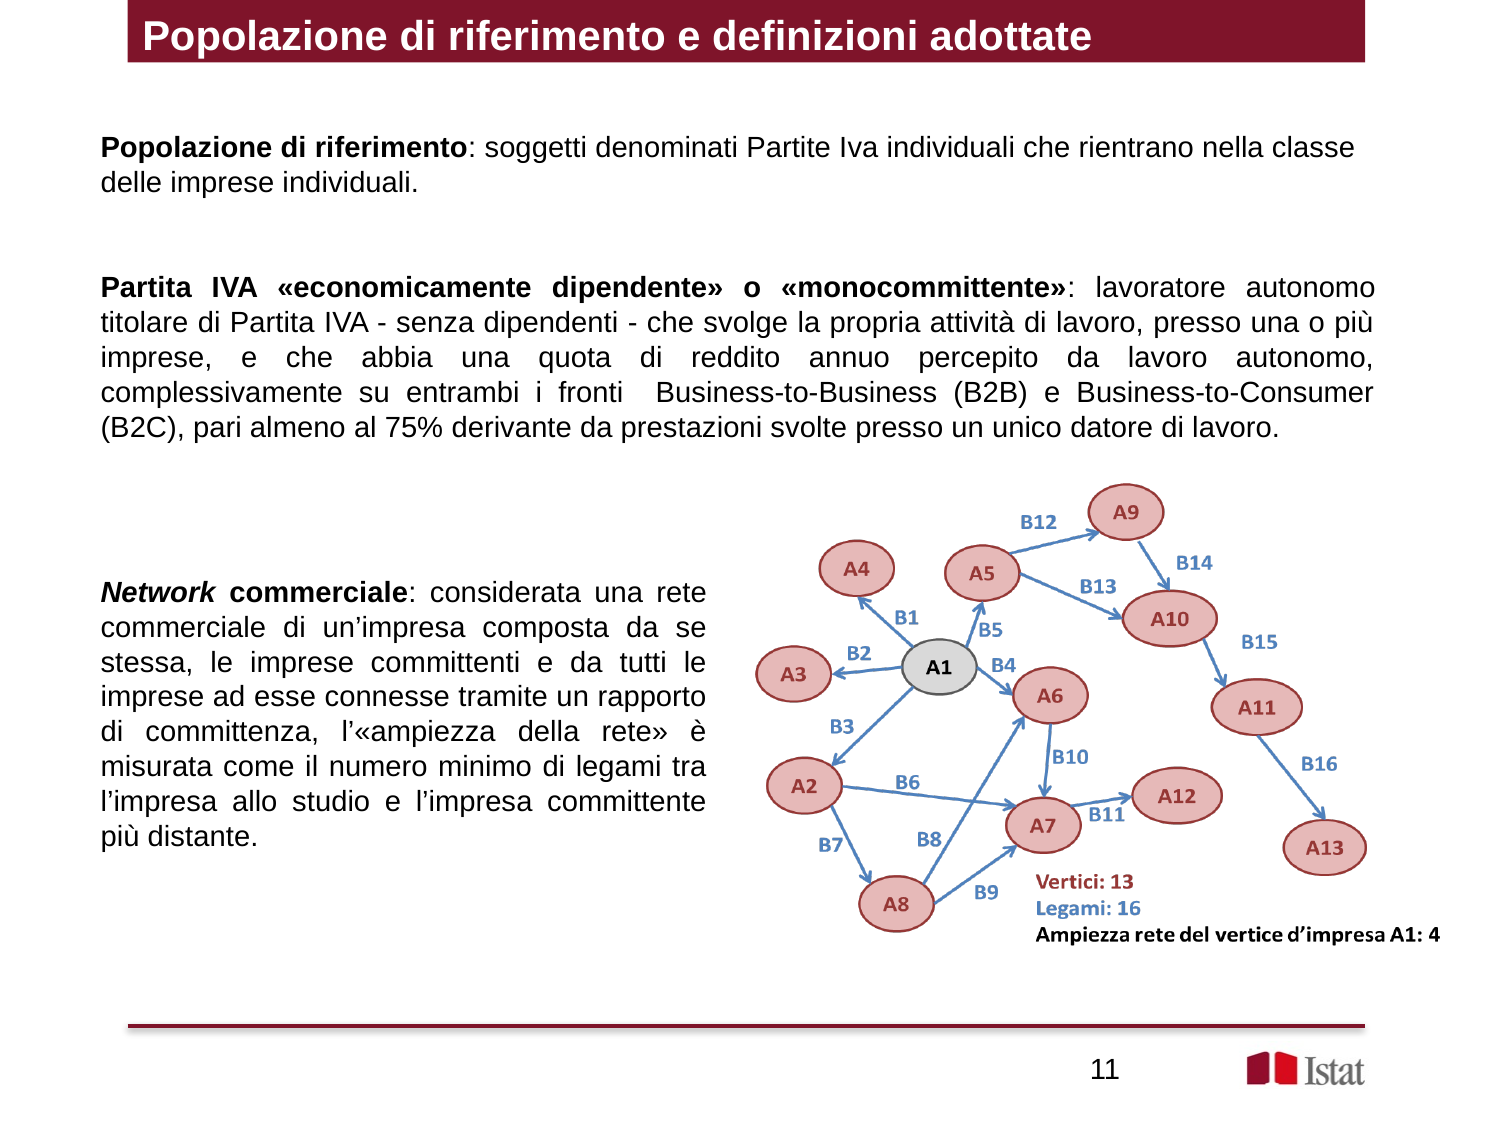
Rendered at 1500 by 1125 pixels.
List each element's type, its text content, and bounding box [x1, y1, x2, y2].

text_box Popolazione di riferimento e definizioni adottate [127, 1, 1400, 66]
picture [755, 482, 1465, 962]
text_box Popolazione di riferimento: soggetti denominati Partite Iva individuali che rientrano nella classe delle imprese individuali. Partita IVA «economicamente dipendente» o «monocommittente»: lavoratore autonomo titolare di Partita IVA - senza dipendenti - che svolge la propria attività di lavoro, presso una o più imprese, e che abbia una quota di reddito annuo percepito da lavoro autonomo, complessivamente su entrambi i fronti Business-to-Business (B2B) e Business-to-Consumer (B2C), pari almeno al 75% derivante da prestazioni svolte presso un unico datore di lavoro. [85, 121, 1391, 486]
text_box Network commerciale: considerata una rete commerciale di un’impresa composta da se stessa, le imprese committenti e da tutti le imprese ad esse connesse tramite un rapporto di committenza, l’«ampiezza della rete» è misurata come il numero minimo di legami tra l’impresa allo studio e l’impresa committente più distante. [85, 565, 723, 895]
slide_number 11 [1074, 1042, 1425, 1103]
